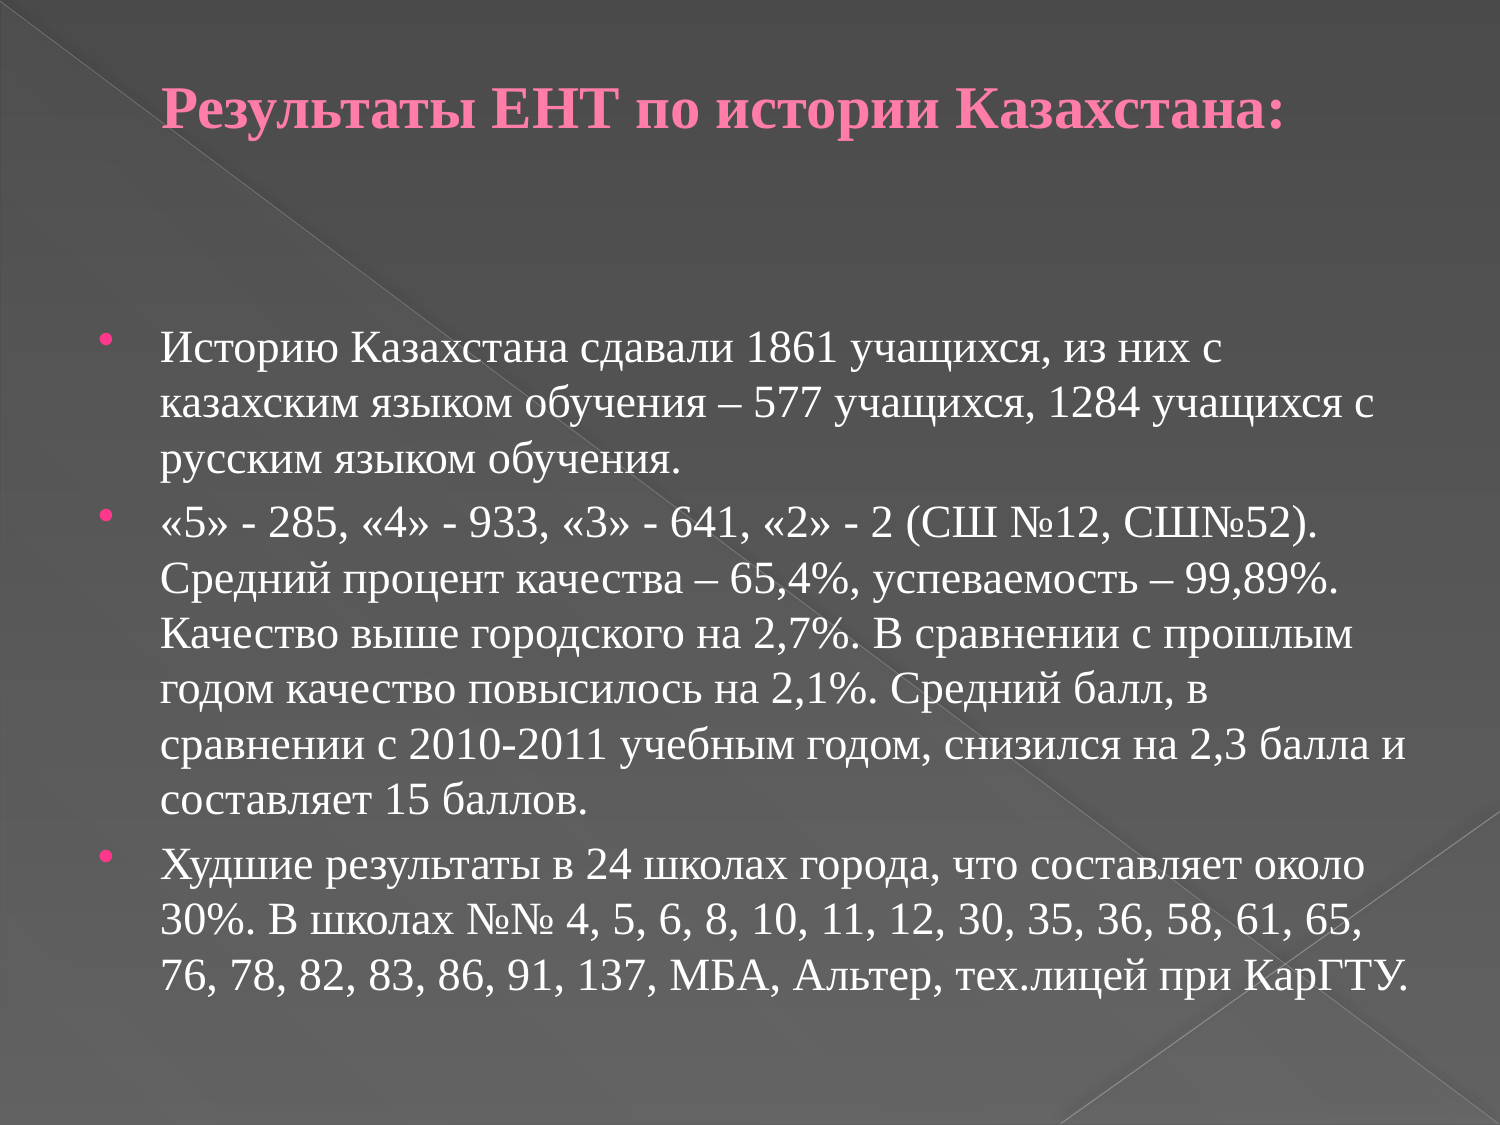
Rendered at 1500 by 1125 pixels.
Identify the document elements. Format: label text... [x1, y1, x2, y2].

title Результаты ЕНТ по истории Казахстана: [75, 58, 1425, 235]
list Историю Казахстана сдавали 1861 учащихся, из них с казахским языком обучения – 577 учащихся, 1284 учащихся с русским языком обучения. «5» - 285, «4» - 933, «3» - 641, «2» - 2 (СШ №12, СШ№52). Средний процент качества – 65,4%, успеваемость – 99,89%. Качество выше городского на 2,7%. В сравнении с прошлым годом качество повысилось на 2,1%. Средний балл, в сравнении с 2010-2011 учебным годом, снизился на 2,3 балла и составляет 15 баллов. Худшие результаты в 24 школах города, что составляет около 30%. В школах №№ 4, 5, 6, 8, 10, 11, 12, 30, 35, 36, 58, 61, 65, 76, 78, 82, 83, 86, 91, 137, МБА, Альтер, тех.лицей при КарГТУ. [75, 308, 1425, 1059]
